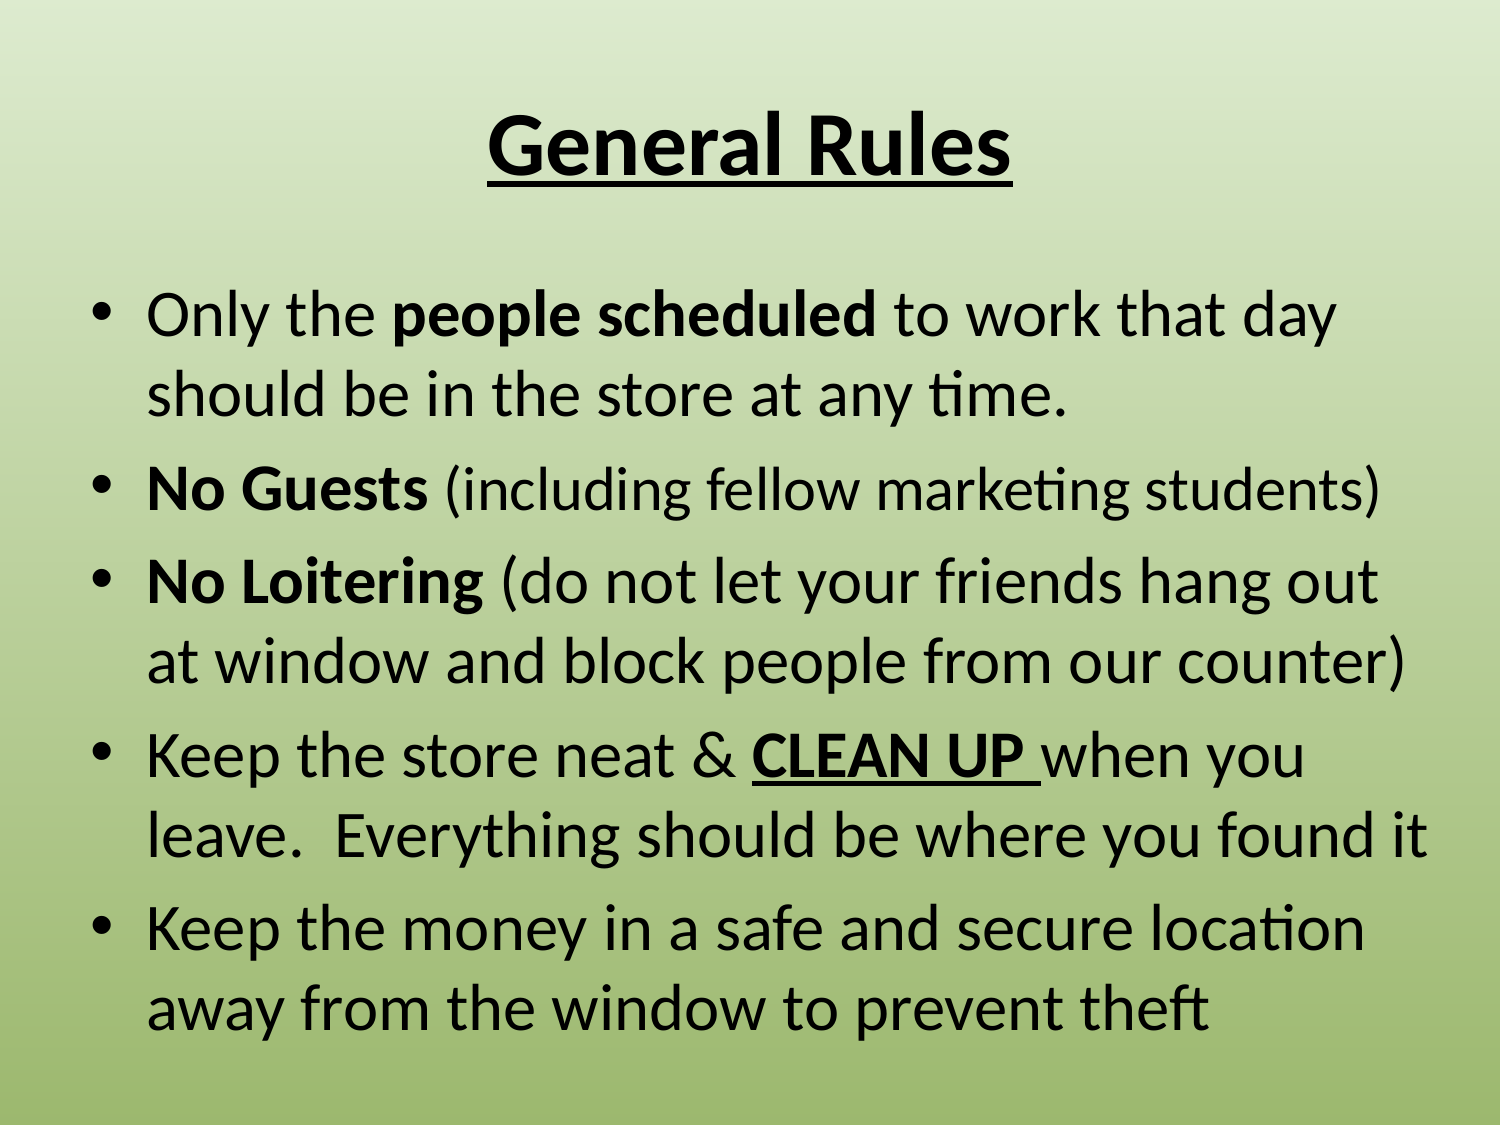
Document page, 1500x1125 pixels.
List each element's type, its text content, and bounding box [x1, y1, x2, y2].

title General Rules [75, 45, 1425, 233]
list Only the people scheduled to work that day should be in the store at any time. No Guests (including fellow marketing students) No Loitering (do not let your friends hang out at window and block people from our counter) Keep the store neat & CLEAN UP when you leave. Everything should be where you found it Keep the money in a safe and secure location away from the window to prevent theft [75, 262, 1463, 1063]
